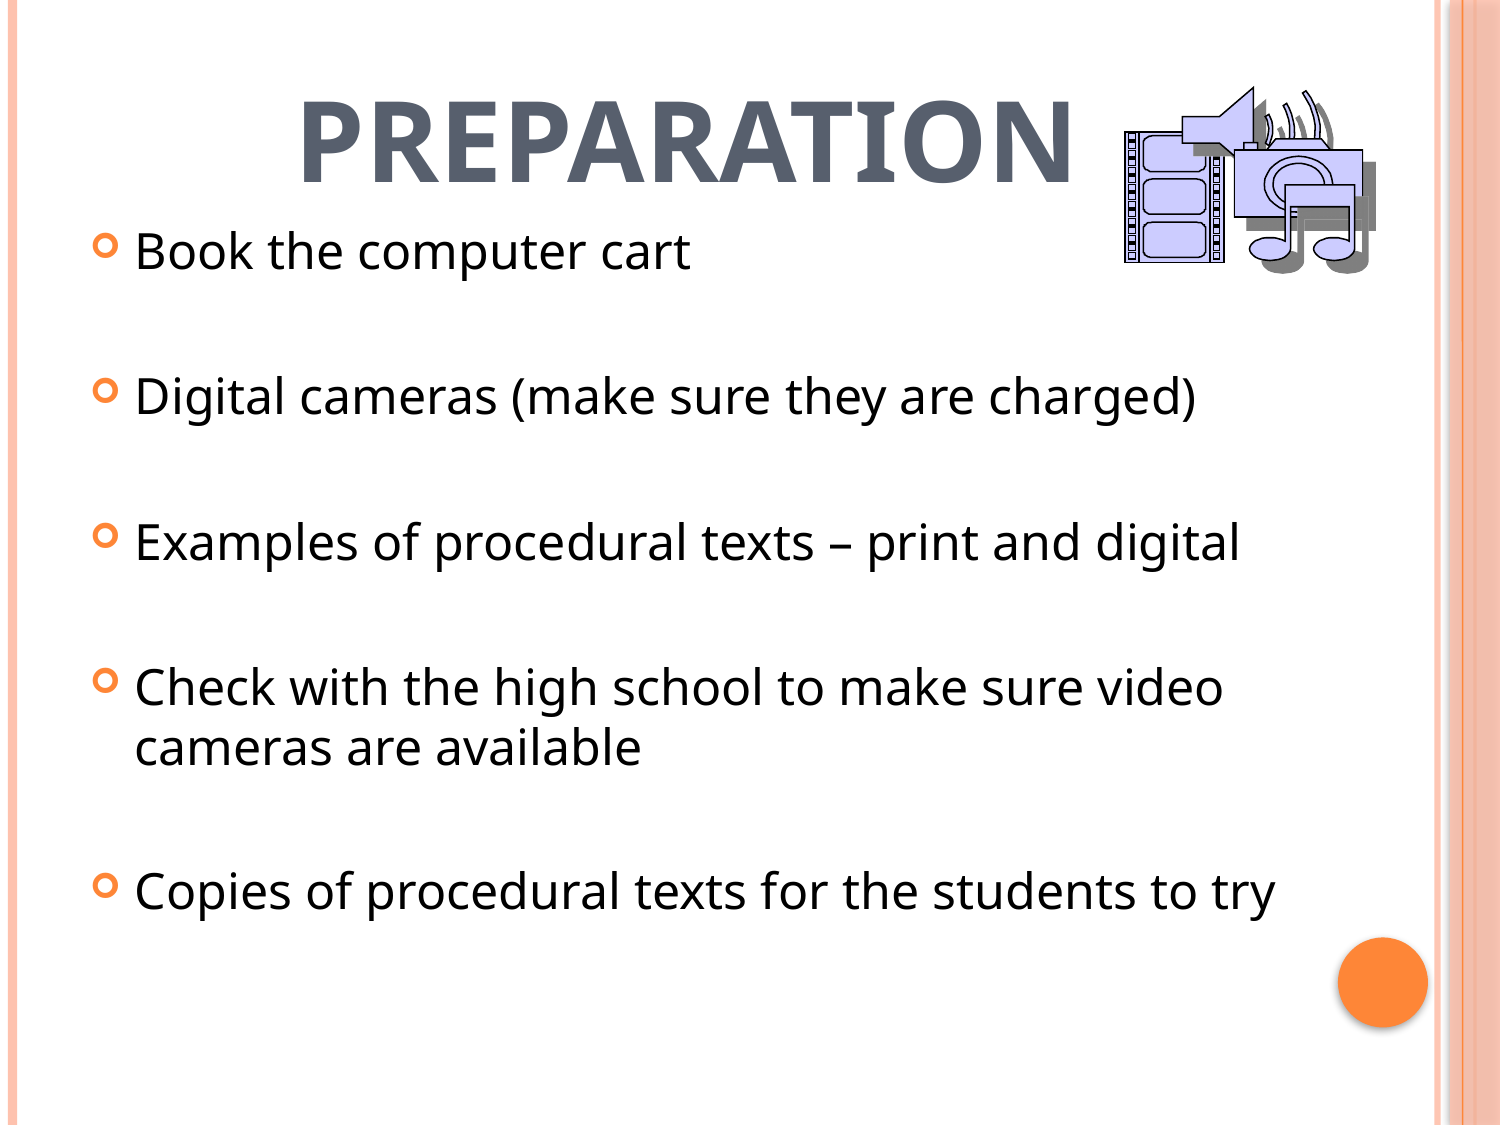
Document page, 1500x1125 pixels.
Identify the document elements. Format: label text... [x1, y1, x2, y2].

list Book the computer cart Digital cameras (make sure they are charged) Examples of procedural texts – print and digital Check with the high school to make sure video cameras are available Copies of procedural texts for the students to try [75, 212, 1300, 1062]
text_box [1124, 86, 1363, 263]
title Preparation [75, 24, 1300, 212]
